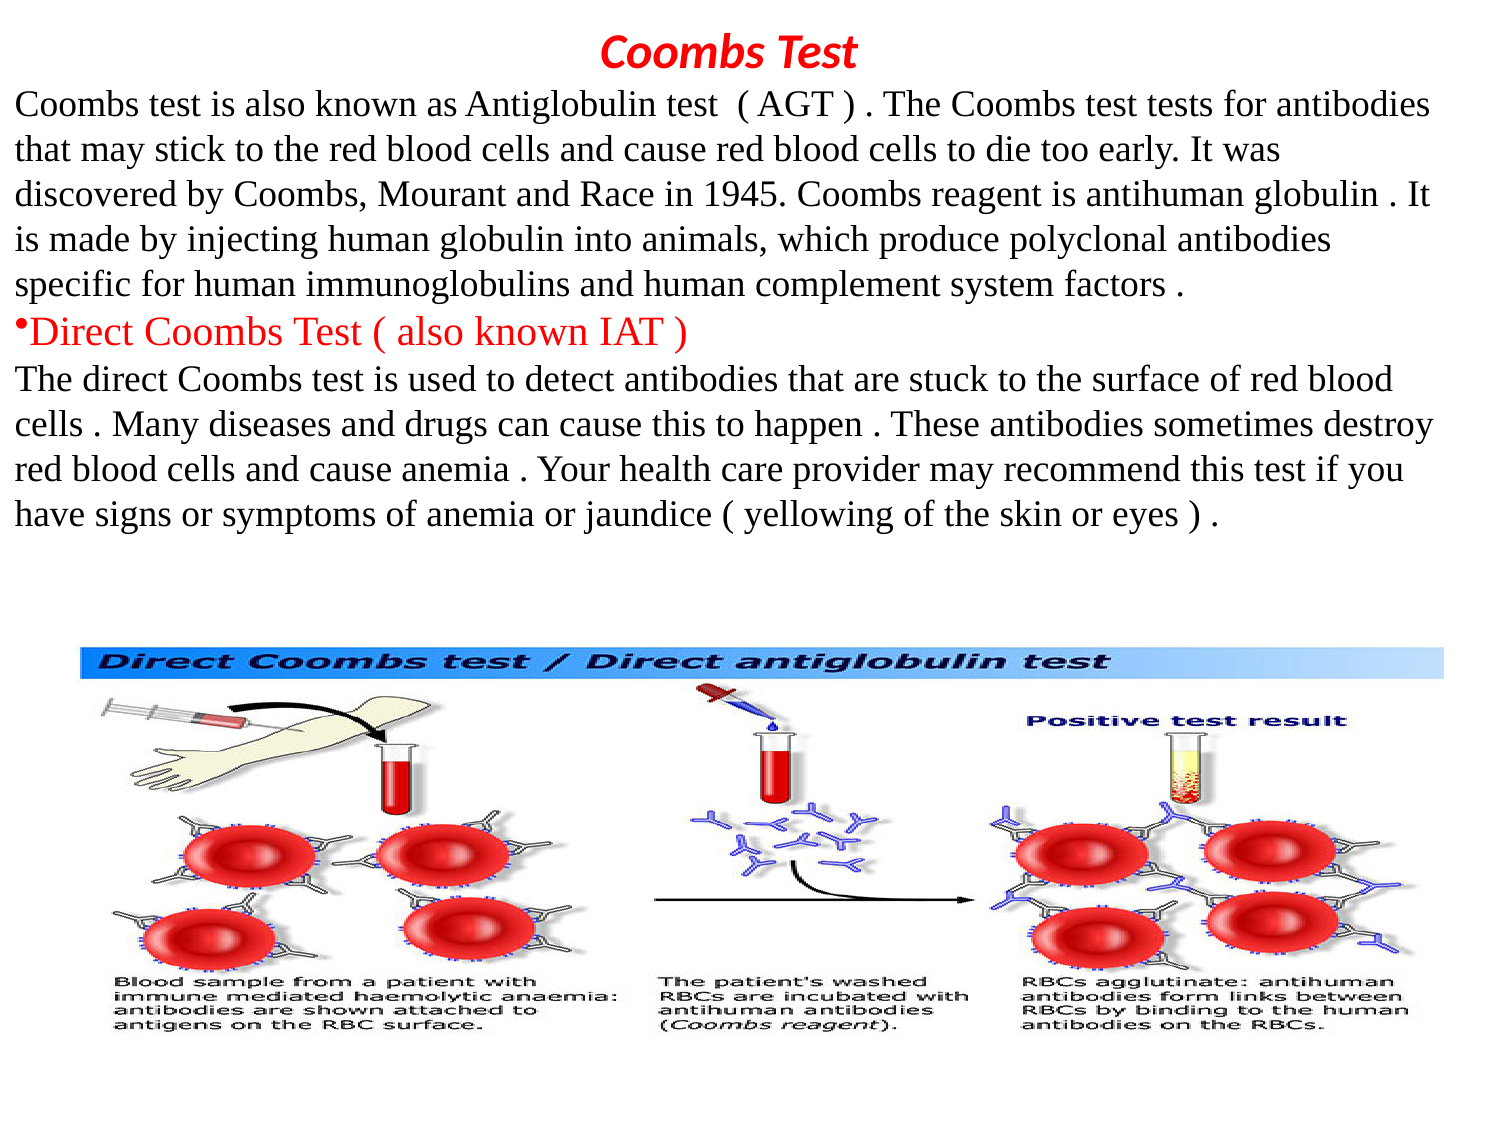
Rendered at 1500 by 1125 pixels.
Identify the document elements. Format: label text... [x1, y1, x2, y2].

picture [76, 644, 1444, 1038]
text_box Coombs Test Coombs test is also known as Antiglobulin test ( AGT ) . The Coombs test tests for antibodies that may stick to the red blood cells and cause red blood cells to die too early. It was discovered by Coombs, Mourant and Race in 1945. Coombs reagent is antihuman globulin . It is made by injecting human globulin into animals, which produce polyclonal antibodies specific for human immunoglobulins and human complement system factors . Direct Coombs Test ( also known IAT ) The direct Coombs test is used to detect antibodies that are stuck to the surface of red blood cells . Many diseases and drugs can cause this to happen . These antibodies sometimes destroy red blood cells and cause anemia . Your health care provider may recommend this test if you have signs or symptoms of anemia or jaundice ( yellowing of the skin or eyes ) . [0, 11, 1459, 587]
